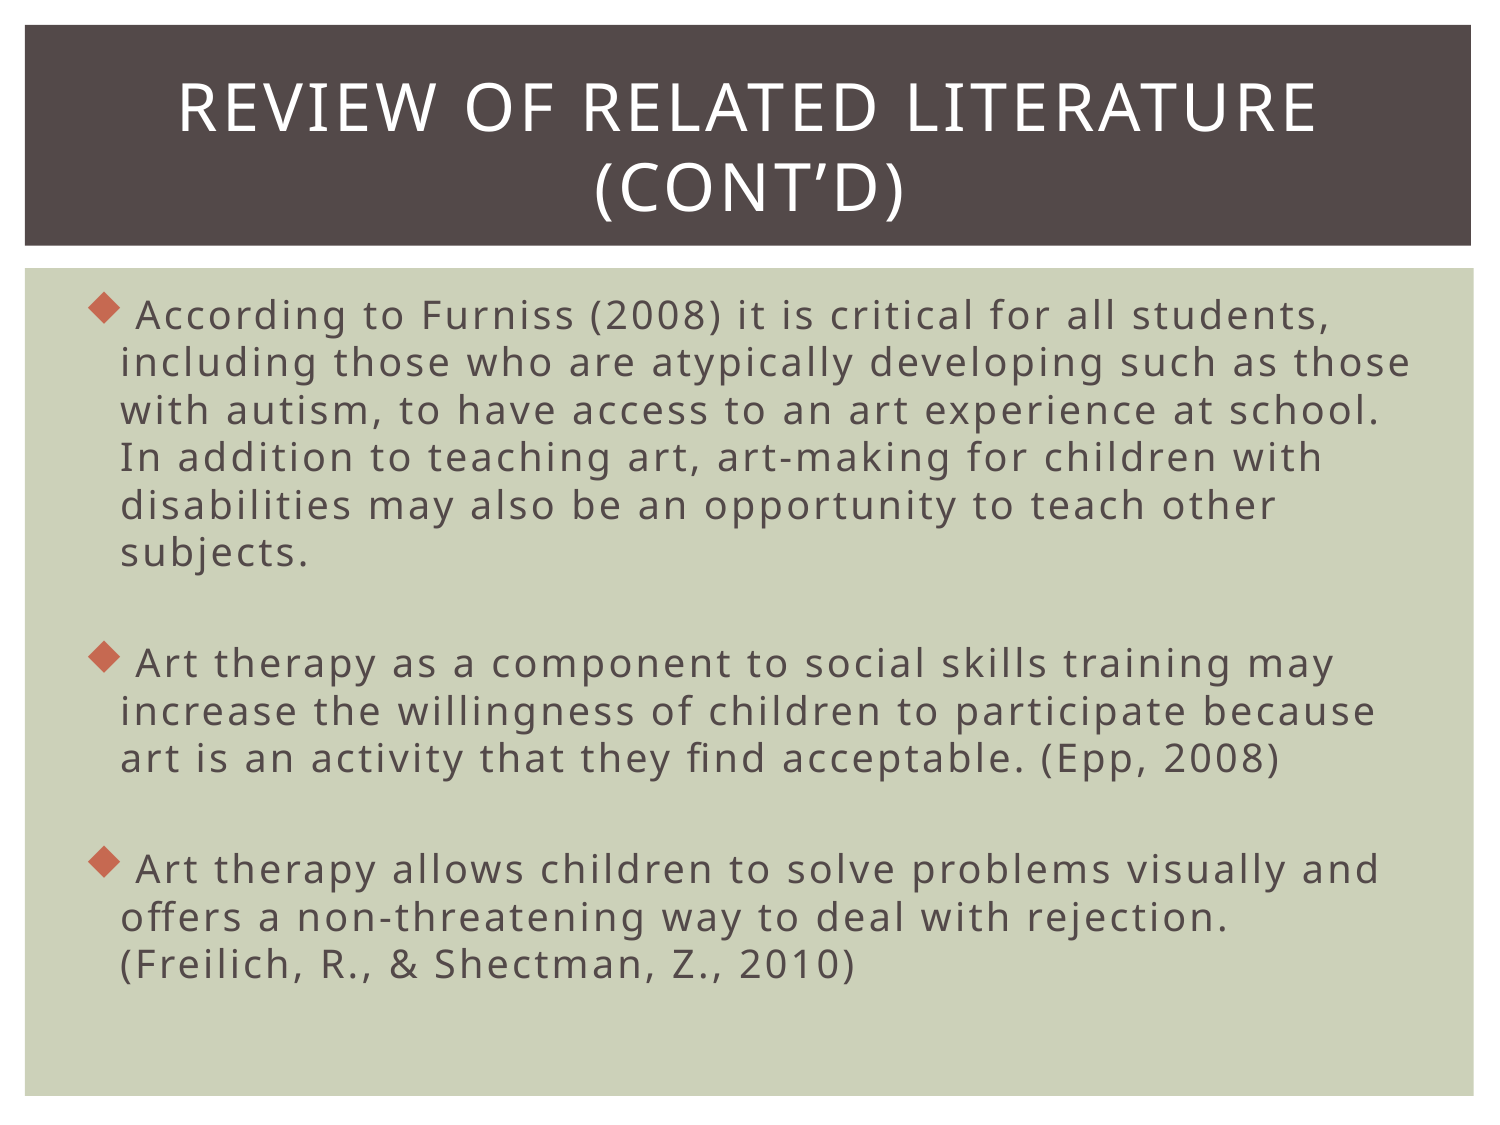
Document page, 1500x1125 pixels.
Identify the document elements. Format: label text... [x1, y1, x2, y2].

title Review of related literature (cont’d) [62, 58, 1438, 232]
list According to Furniss (2008) it is critical for all students, including those who are atypically developing such as those with autism, to have access to an art experience at school. In addition to teaching art, art-making for children with disabilities may also be an opportunity to teach other subjects. Art therapy as a component to social skills training may increase the willingness of children to participate because art is an activity that they find acceptable. (Epp, 2008) Art therapy allows children to solve problems visually and offers a non-threatening way to deal with rejection. (Freilich, R., & Shectman, Z., 2010) [62, 281, 1442, 1005]
